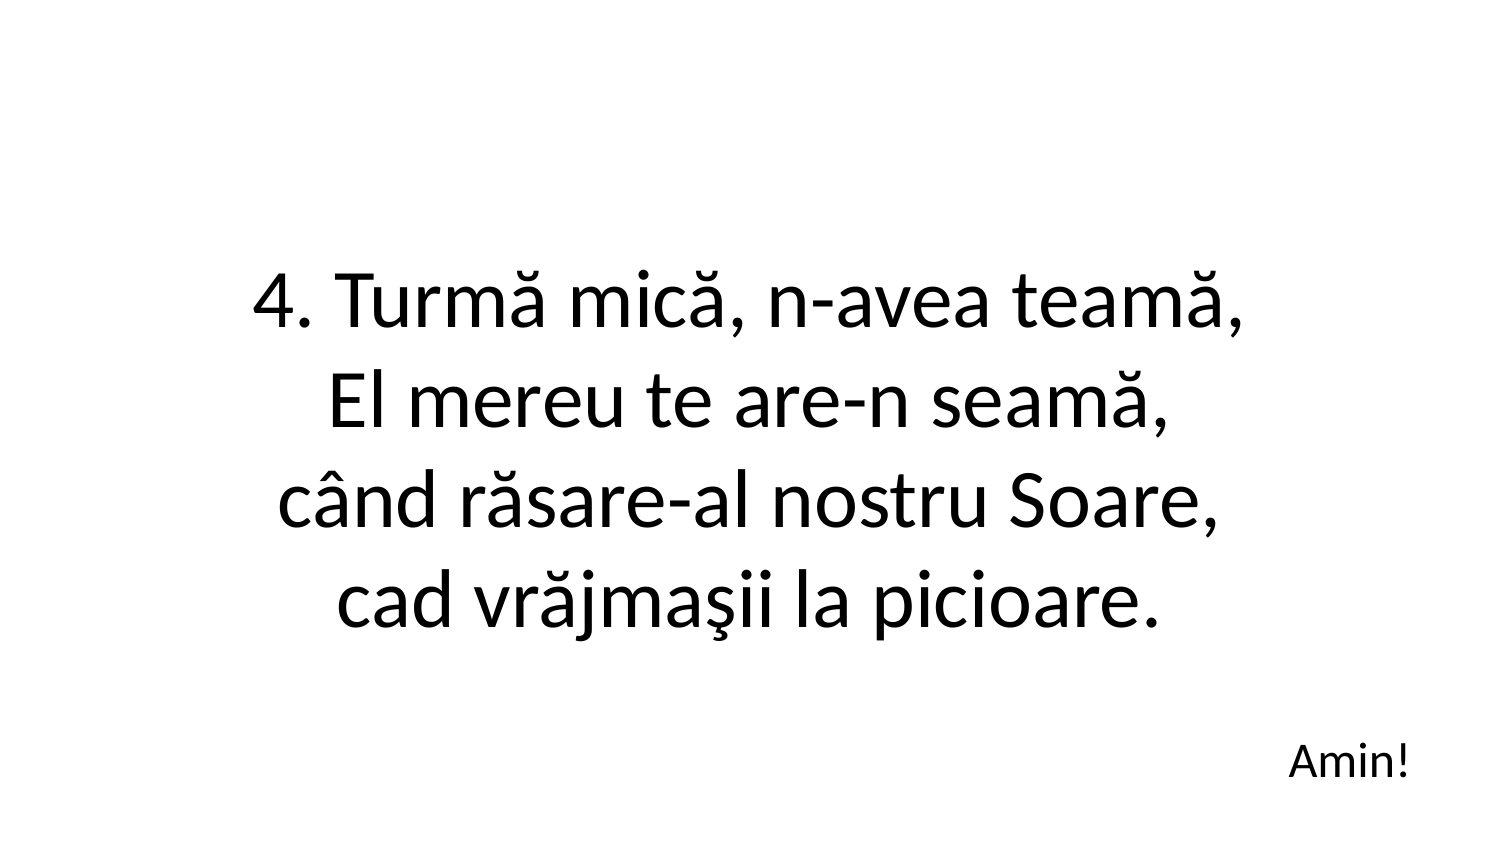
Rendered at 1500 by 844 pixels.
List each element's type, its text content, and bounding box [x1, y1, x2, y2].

text_box Amin! [1273, 674, 1427, 795]
text_box 4. Turmă mică, n-avea teamă, El mereu te are-n seamă, când răsare-al nostru Soare, cad vrăjmaşii la picioare. [237, 192, 1263, 652]
